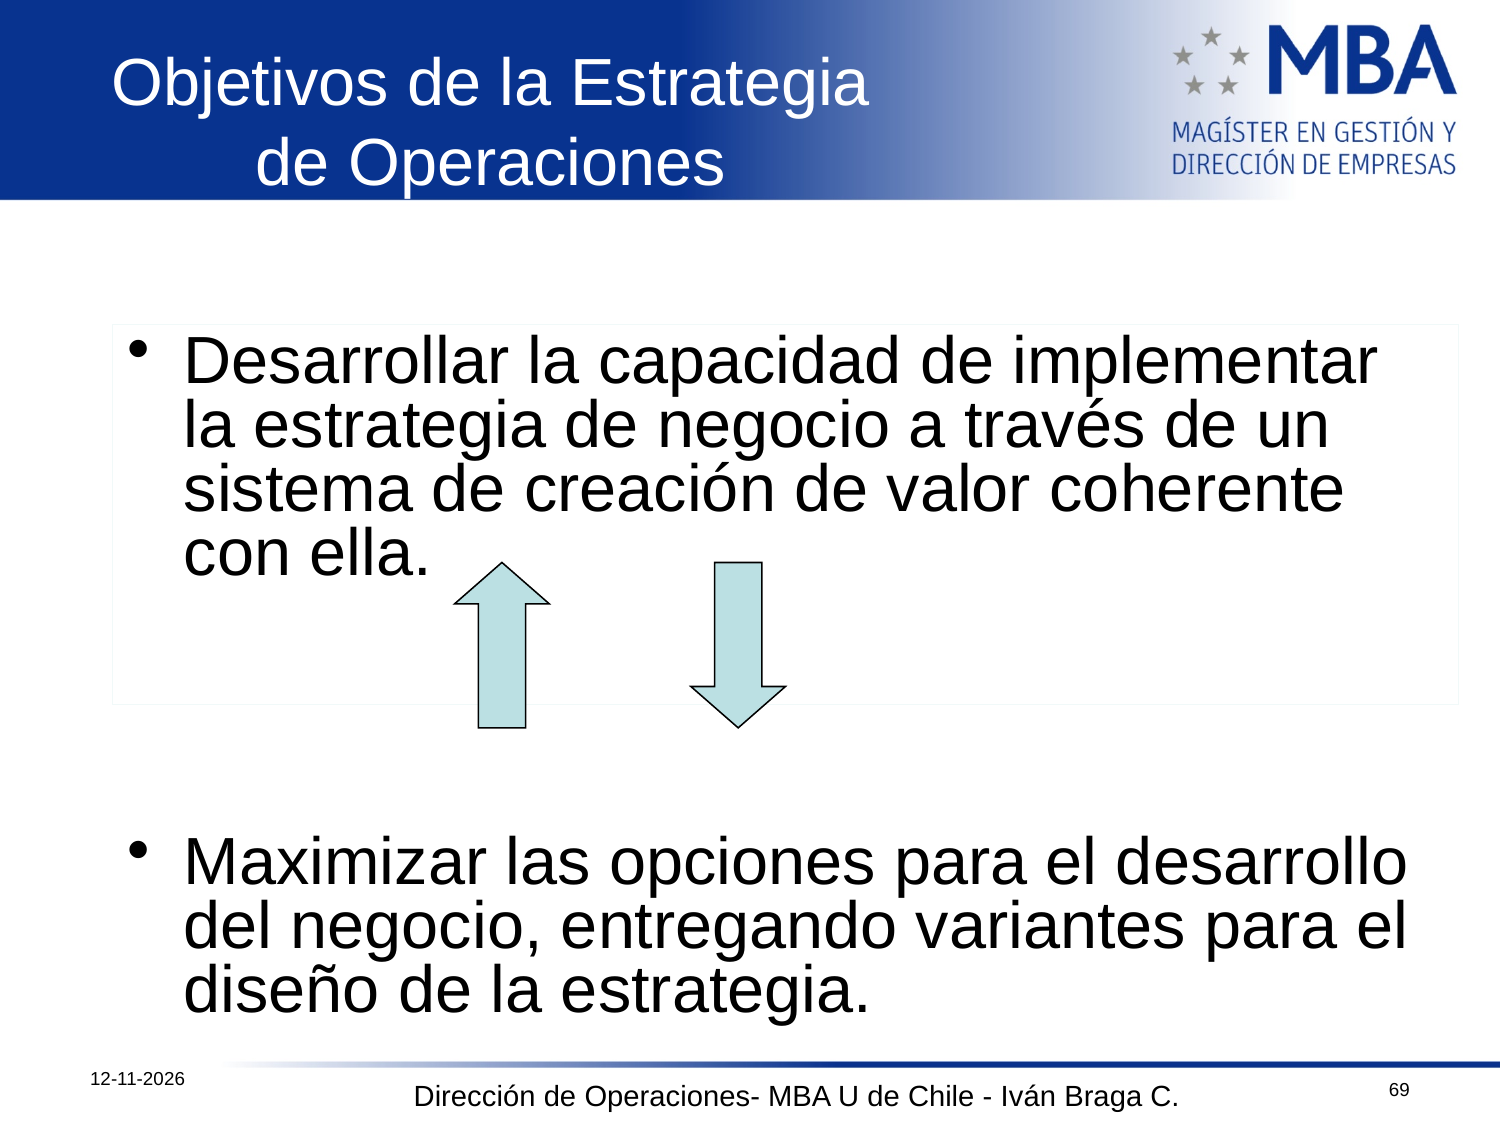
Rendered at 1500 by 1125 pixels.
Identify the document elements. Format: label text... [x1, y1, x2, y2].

text_box [454, 562, 550, 728]
text_box [690, 562, 786, 728]
list Desarrollar la capacidad de implementar la estrategia de negocio a través de un sistema de creación de valor coherente con ella. Maximizar las opciones para el desarrollo del negocio, entregando variantes para el diseño de la estrategia. [112, 324, 1459, 705]
picture [0, 0, 1500, 1125]
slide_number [74, 1058, 426, 1103]
slide_number 69 [1234, 1070, 1426, 1125]
footer [501, 1070, 1034, 1125]
title Objetivos de la Estrategia de Operaciones [53, 31, 929, 135]
